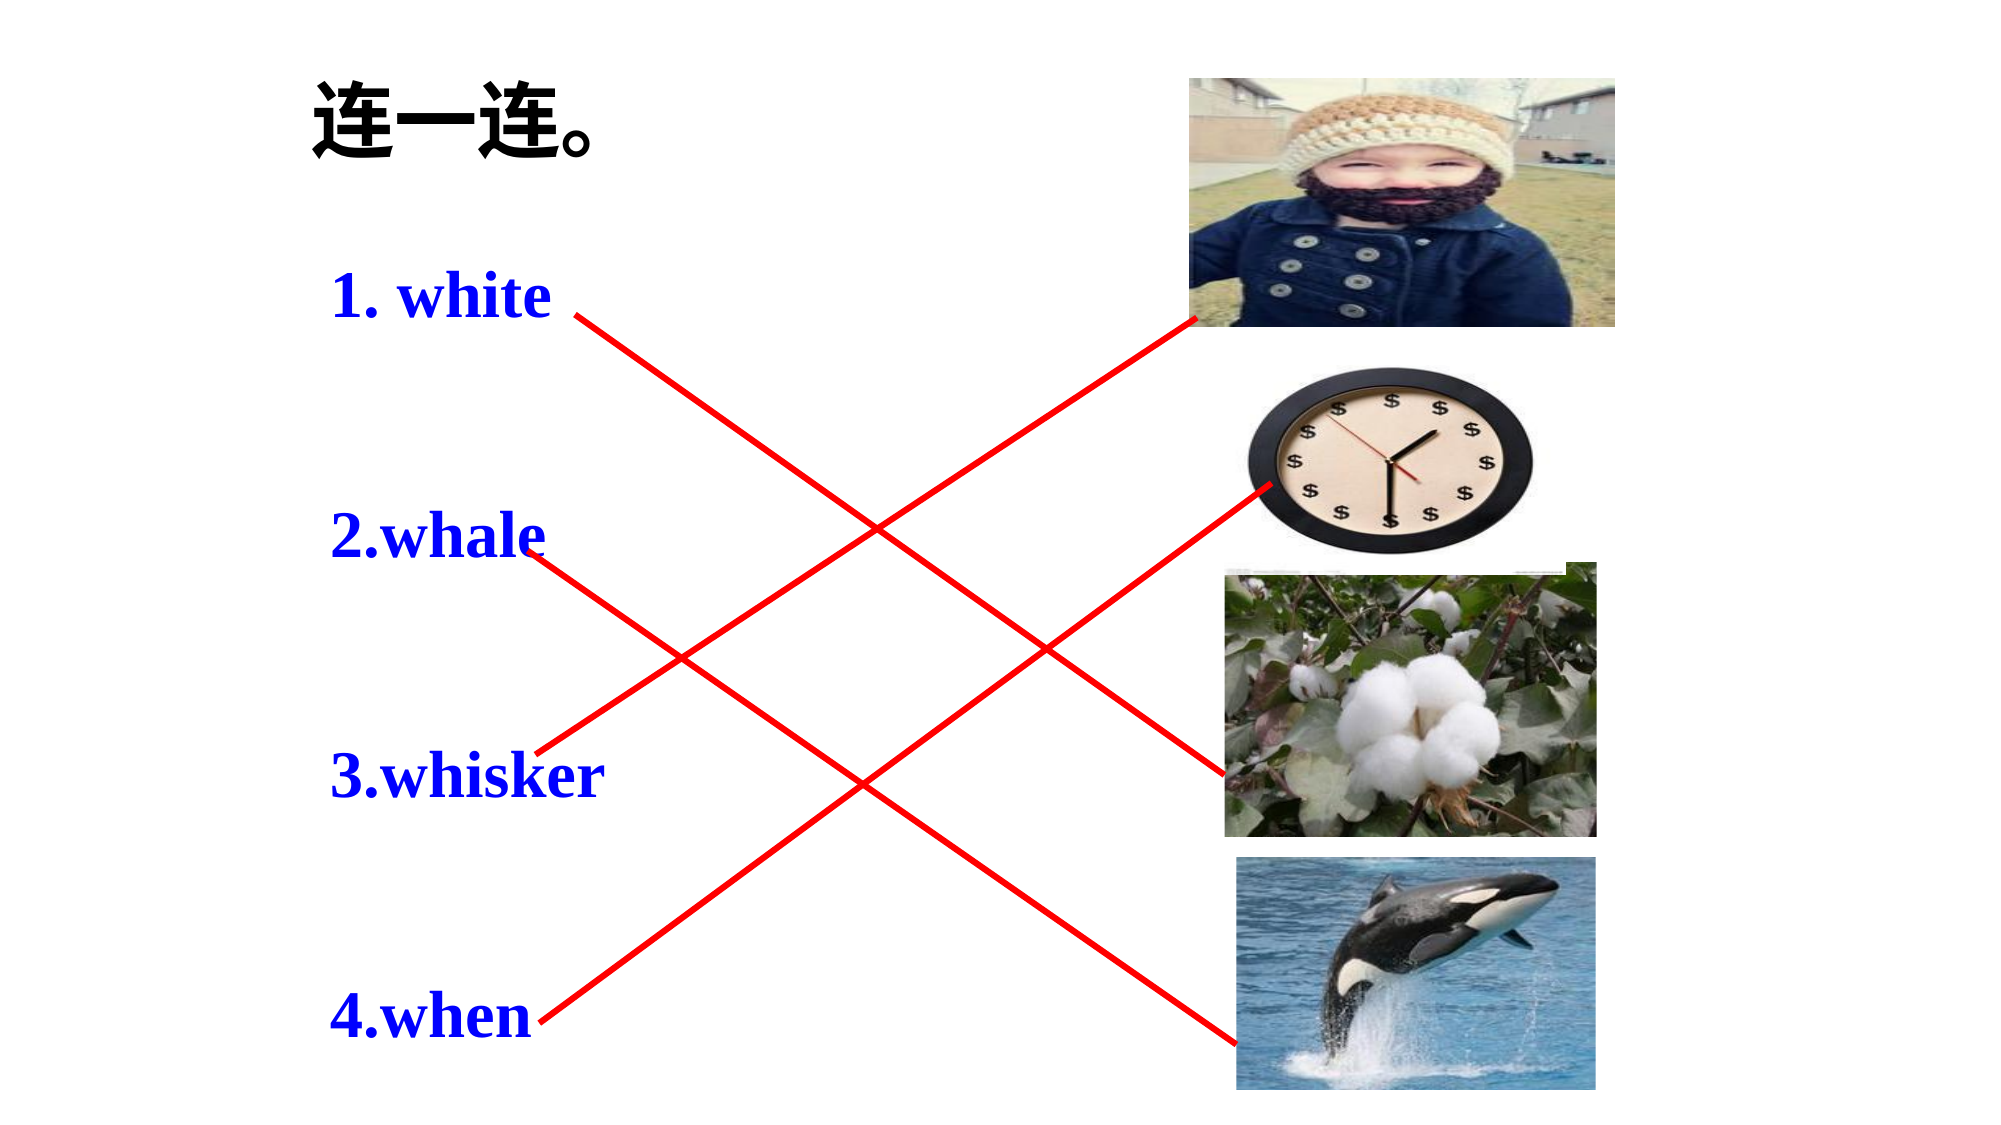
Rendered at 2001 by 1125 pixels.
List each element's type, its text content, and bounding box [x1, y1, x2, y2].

text_box 连一连。 [296, 60, 1343, 176]
picture [1236, 857, 1596, 1090]
picture [1224, 349, 1597, 837]
picture [1189, 78, 1615, 327]
text_box 1. white 2.whale 3.whisker 4.when [315, 243, 823, 1059]
